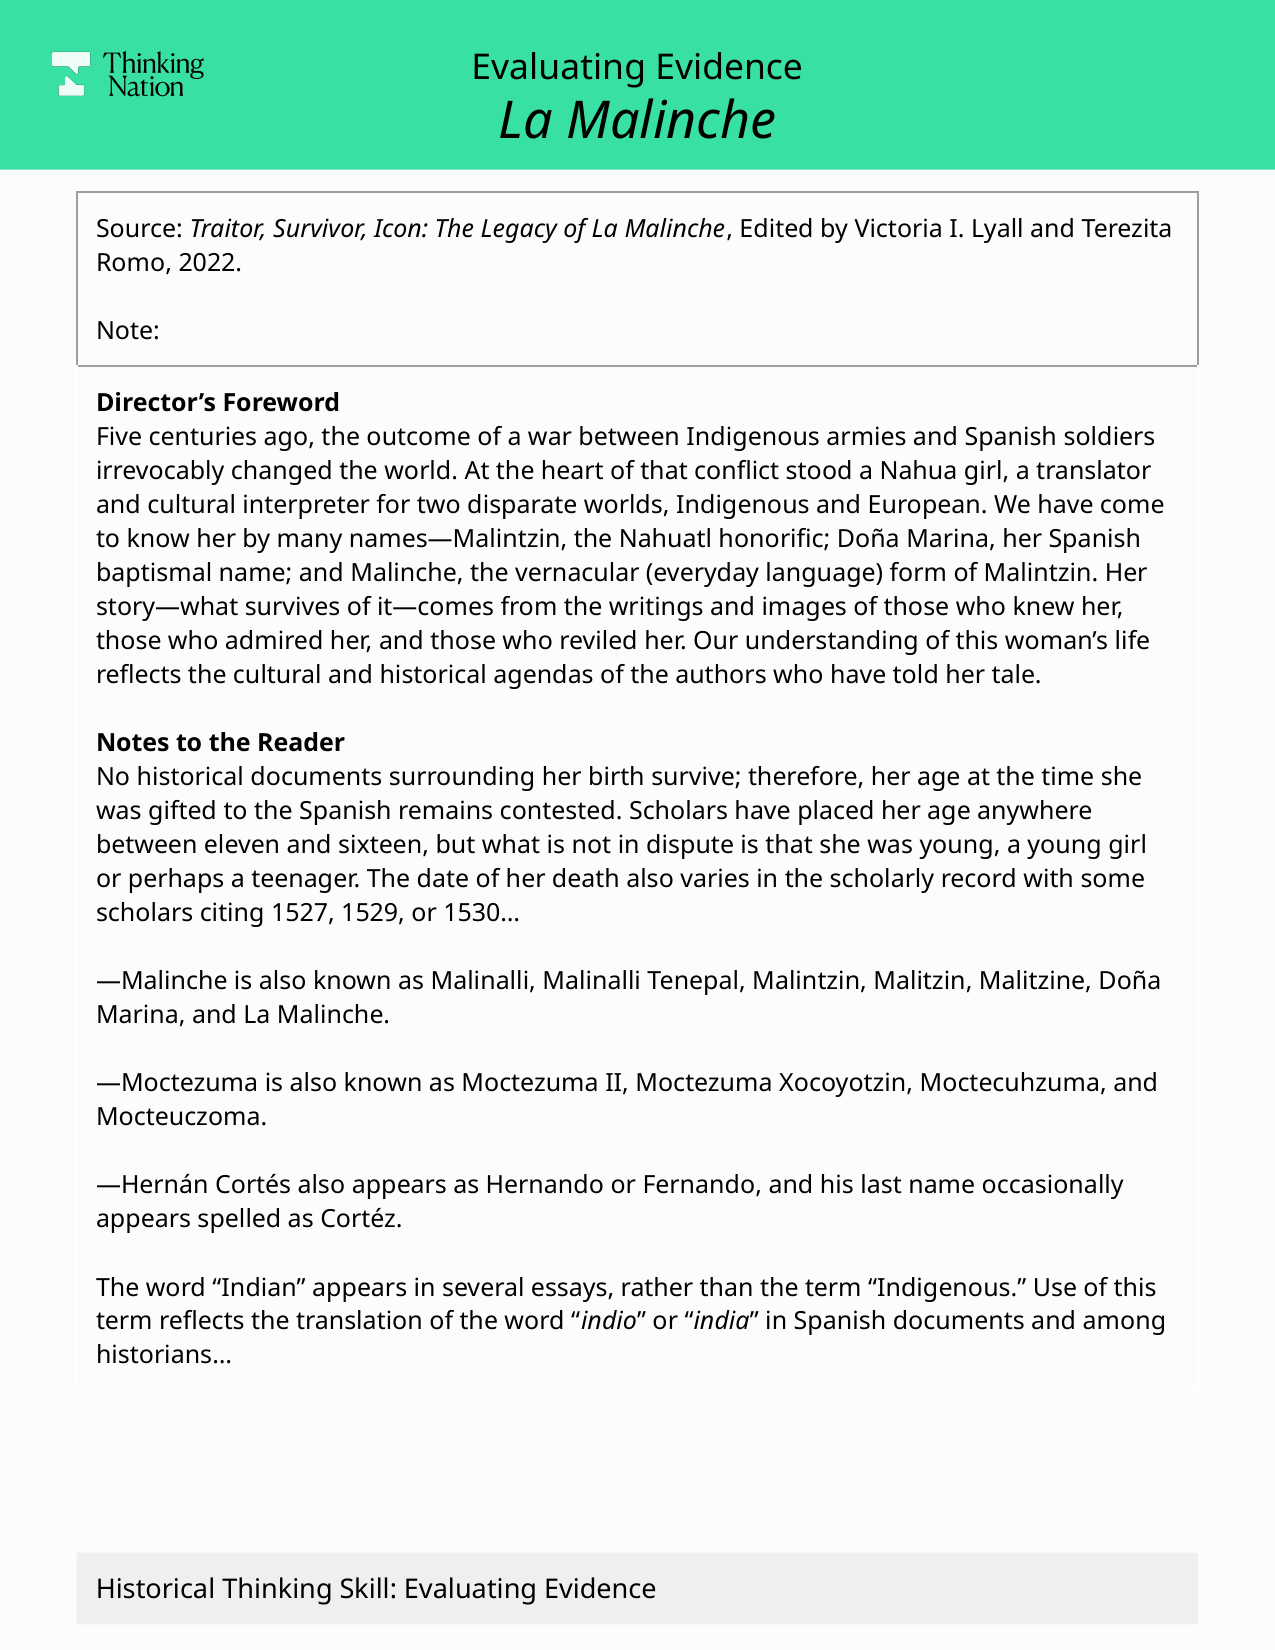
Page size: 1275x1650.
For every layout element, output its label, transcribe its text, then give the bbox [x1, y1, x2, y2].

text_box Historical Thinking Skill: Evaluating Evidence [76, 1552, 1198, 1625]
text_box Evaluating Evidence La Malinche [0, 0, 1275, 170]
table_header Source: Traitor, Survivor, Icon: The Legacy of La Malinche, Edited by Victoria I. Lyall and Terezita Romo, 2022. Note: [78, 193, 1197, 365]
table_cell Director’s Foreword Five centuries ago, the outcome of a war between Indigenous armies and Spanish soldiers irrevocably changed the world. At the heart of that conflict stood a Nahua girl, a translator and cultural interpreter for two disparate worlds, Indigenous and European. We have come to know her by many names—Malintzin, the Nahuatl honorific; Doña Marina, her Spanish baptismal name; and Malinche, the vernacular (everyday language) form of Malintzin. Her story—what survives of it—comes from the writings and images of those who knew her, those who admired her, and those who reviled her. Our understanding of this woman’s life reflects the cultural and historical agendas of the authors who have told her tale. Notes to the Reader No historical documents surrounding her birth survive; therefore, her age at the time she was gifted to the Spanish remains contested. Scholars have placed her age anywhere between eleven and sixteen, but what is not in dispute is that she was young, a young girl or perhaps a teenager. The date of her death also varies in the scholarly record with some scholars citing 1527, 1529, or 1530… —Malinche is also known as Malinalli, Malinalli Tenepal, Malintzin, Malitzin, Malitzine, Doña Marina, and La Malinche. —Moctezuma is also known as Moctezuma II, Moctezuma Xocoyotzin, Moctecuhzuma, and Mocteuczoma. —Hernán Cortés also appears as Hernando or Fernando, and his last name occasionally appears spelled as Cortéz. The word “Indian” appears in several essays, rather than the term “Indigenous.” Use of this term reflects the translation of the word “indio” or “india” in Spanish documents and among historians… [78, 367, 1197, 1389]
picture [35, 37, 210, 110]
